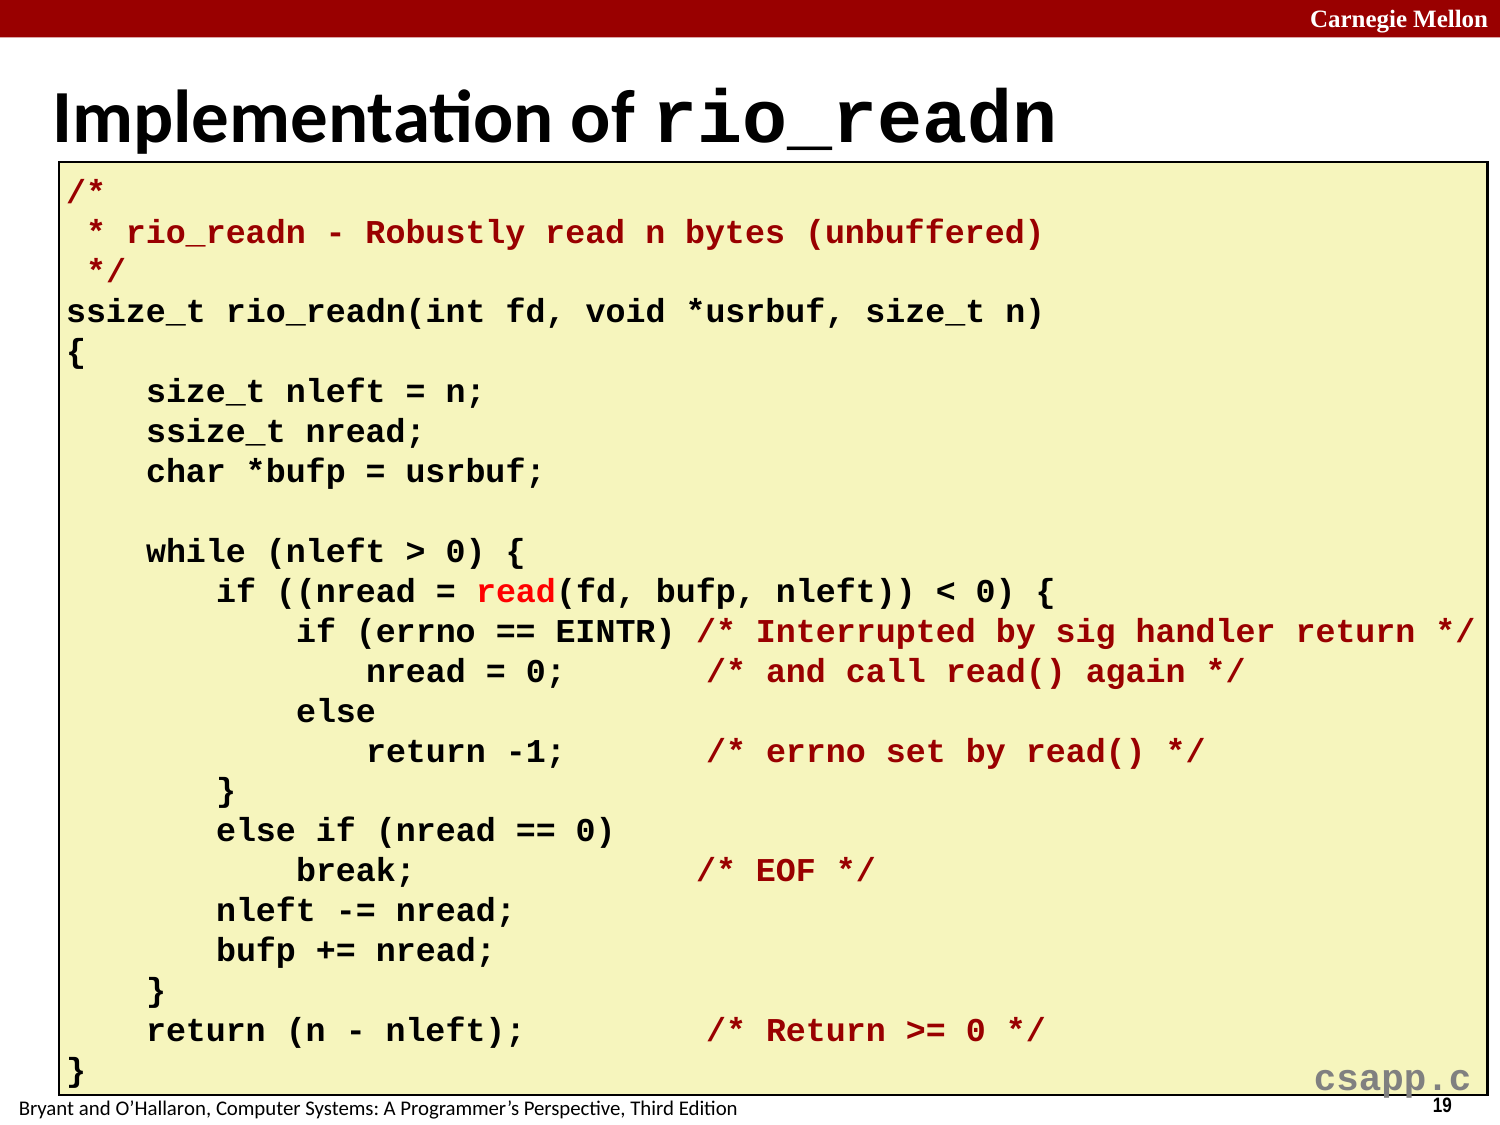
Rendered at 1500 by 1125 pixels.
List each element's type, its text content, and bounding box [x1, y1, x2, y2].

title Implementation of rio_readn [37, 49, 1284, 176]
text_box /* * rio_readn - Robustly read n bytes (unbuffered) */ ssize_t rio_readn(int fd, void *usrbuf, size_t n) { size_t nleft = n; ssize_t nread; char *bufp = usrbuf; while (nleft > 0) { if ((nread = read(fd, bufp, nleft)) < 0) { if (errno == EINTR) /* Interrupted by sig handler return */ nread = 0; /* and call read() again */ else return -1; /* errno set by read() */ } else if (nread == 0) break; /* EOF */ nleft -= nread; bufp += nread; } return (n - nleft); /* Return >= 0 */ } [58, 162, 1488, 1096]
text_box csapp.c [1299, 1045, 1487, 1106]
